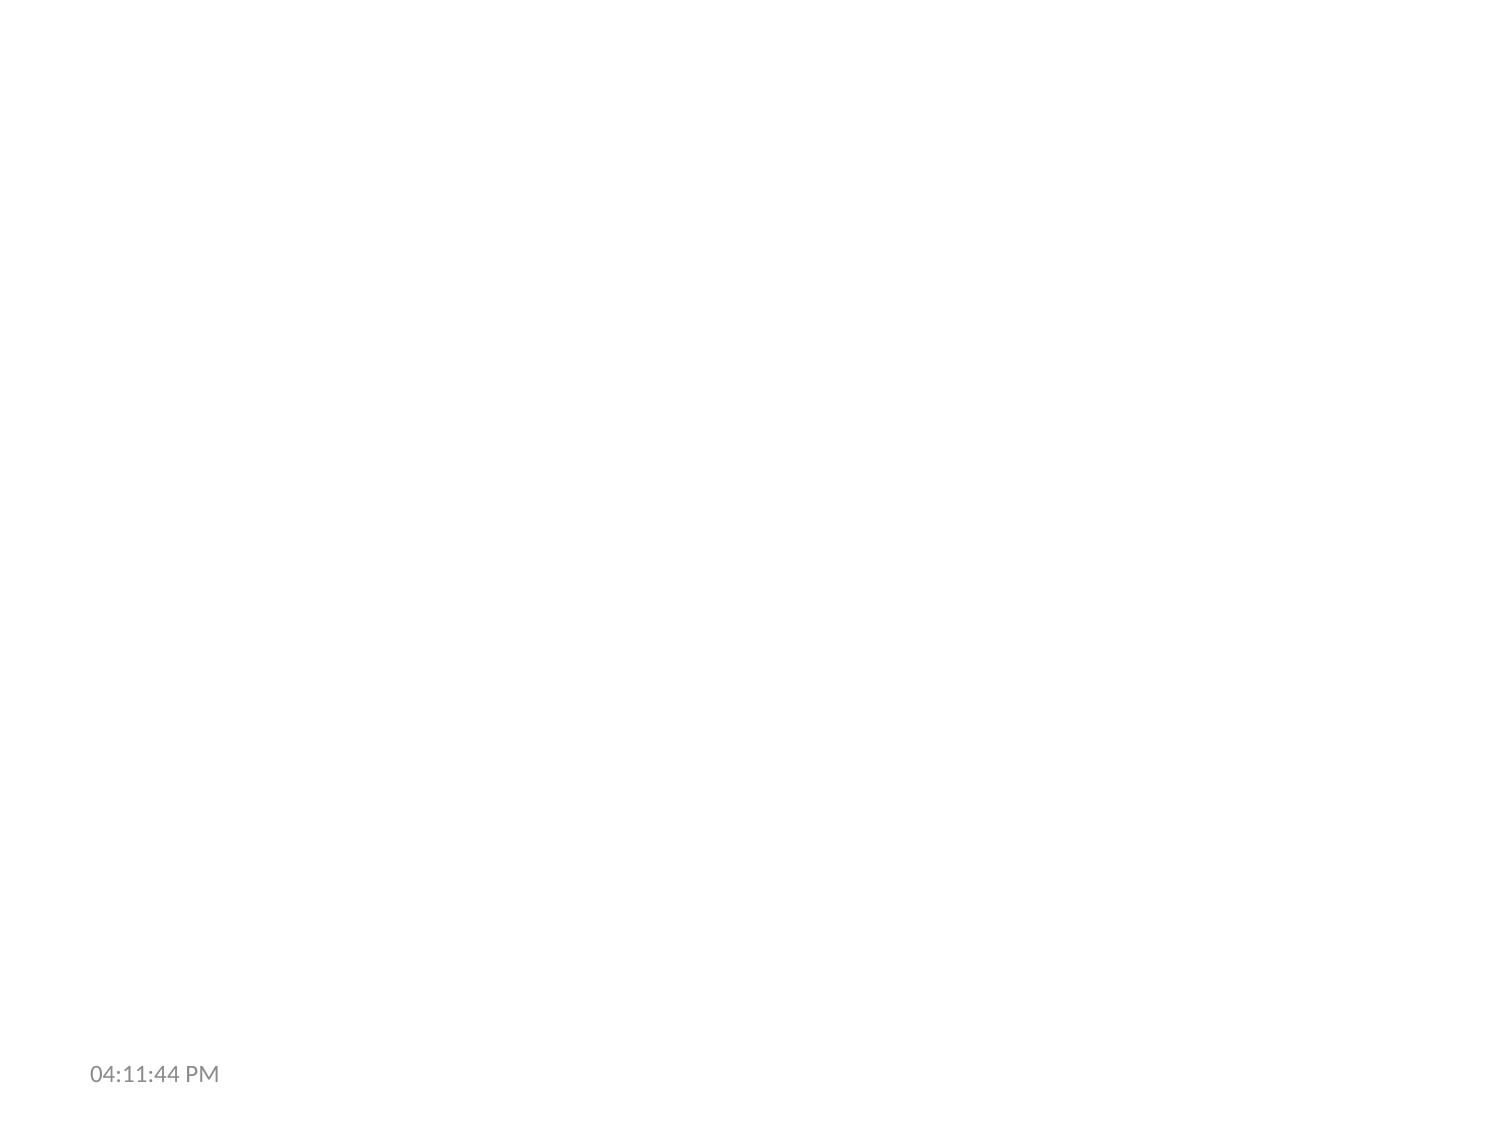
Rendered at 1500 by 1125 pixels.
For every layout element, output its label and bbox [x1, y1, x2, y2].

slide_number [75, 1042, 425, 1103]
